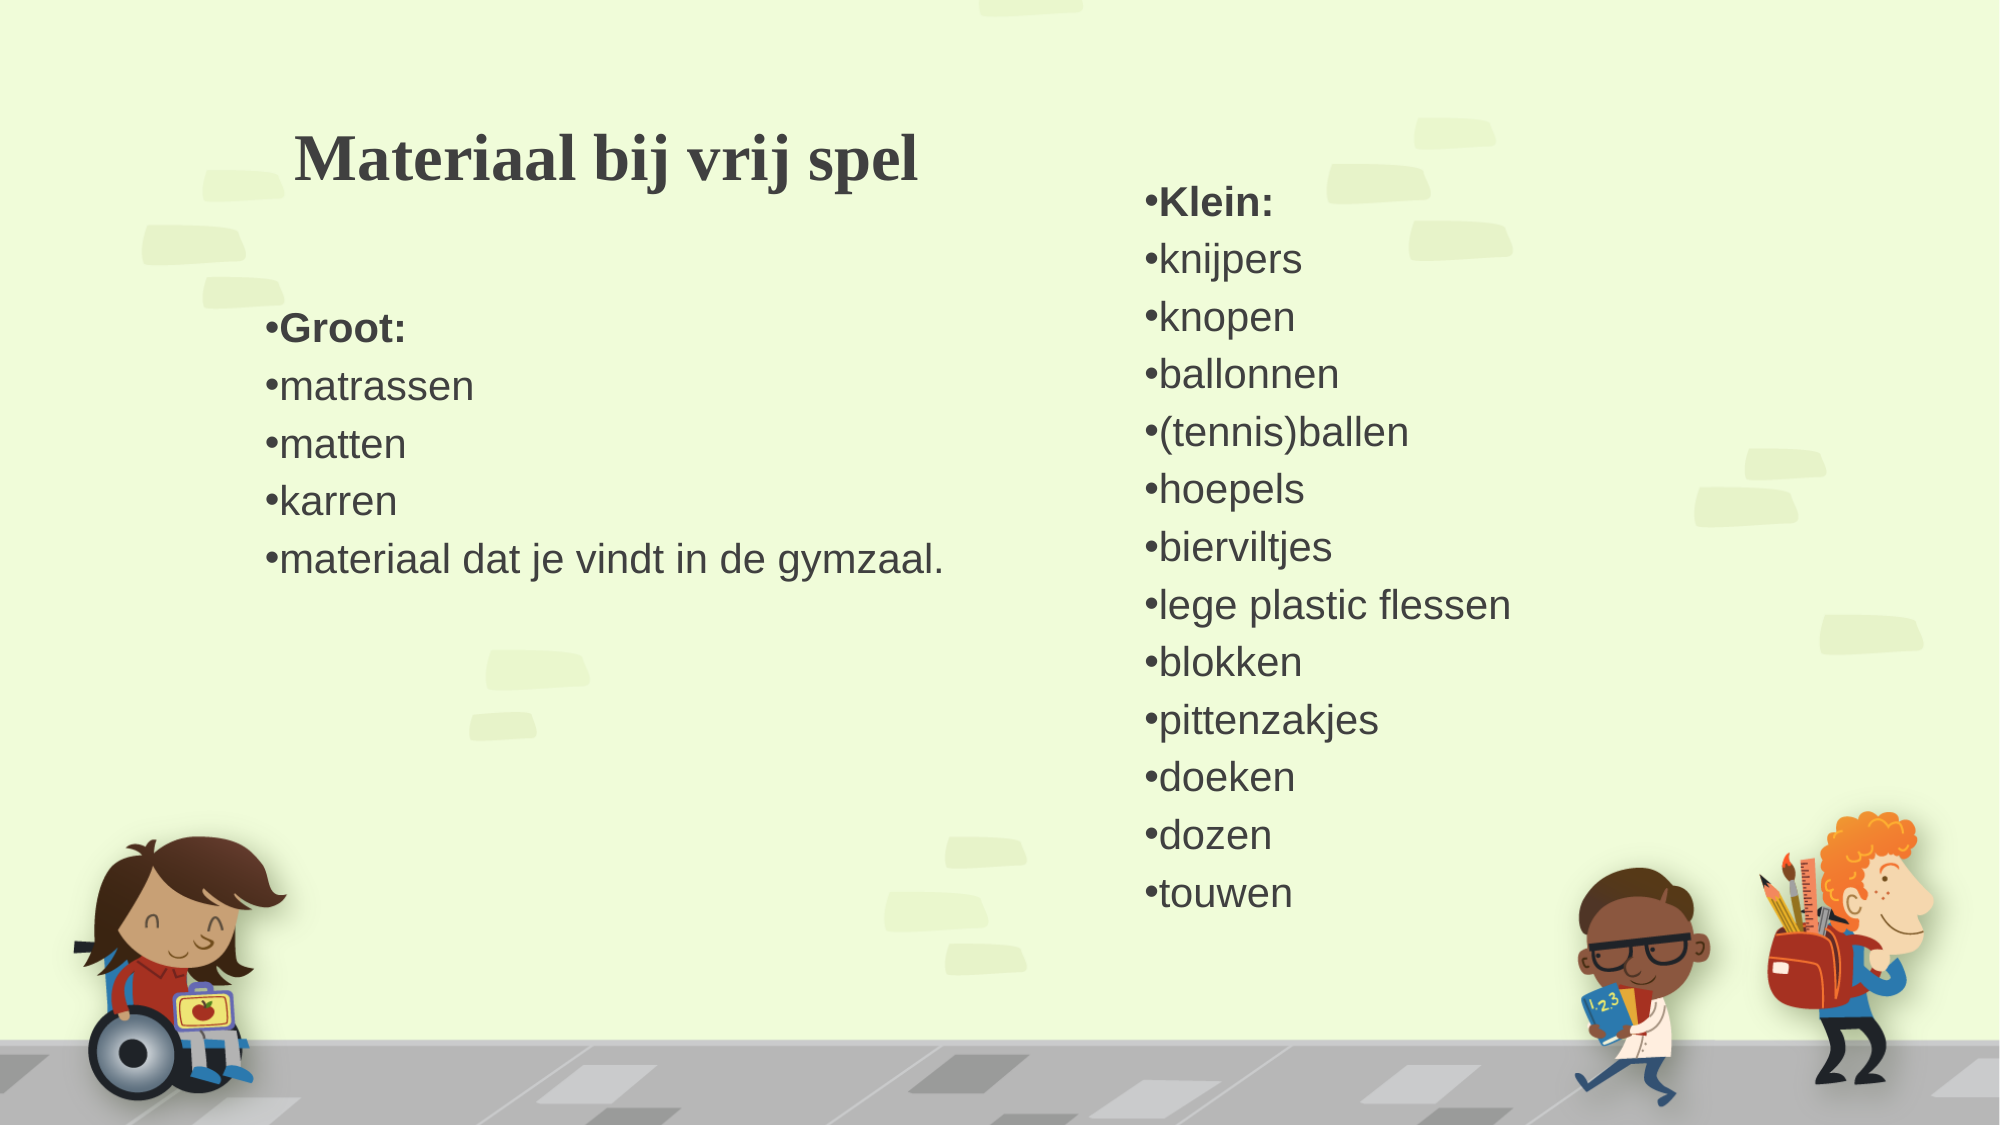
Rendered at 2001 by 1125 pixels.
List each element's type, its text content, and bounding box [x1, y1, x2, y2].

title Materiaal bij vrij spel [279, 78, 1000, 203]
picture [0, 0, 2000, 1125]
text_box Groot: matrassen matten karren materiaal dat je vindt in de gymzaal. [249, 299, 1000, 669]
text_box Klein: knijpers knopen ballonnen (tennis)ballen hoepels bierviltjes lege plastic flessen blokken pittenzakjes doeken dozen touwen [1129, 172, 1661, 1012]
